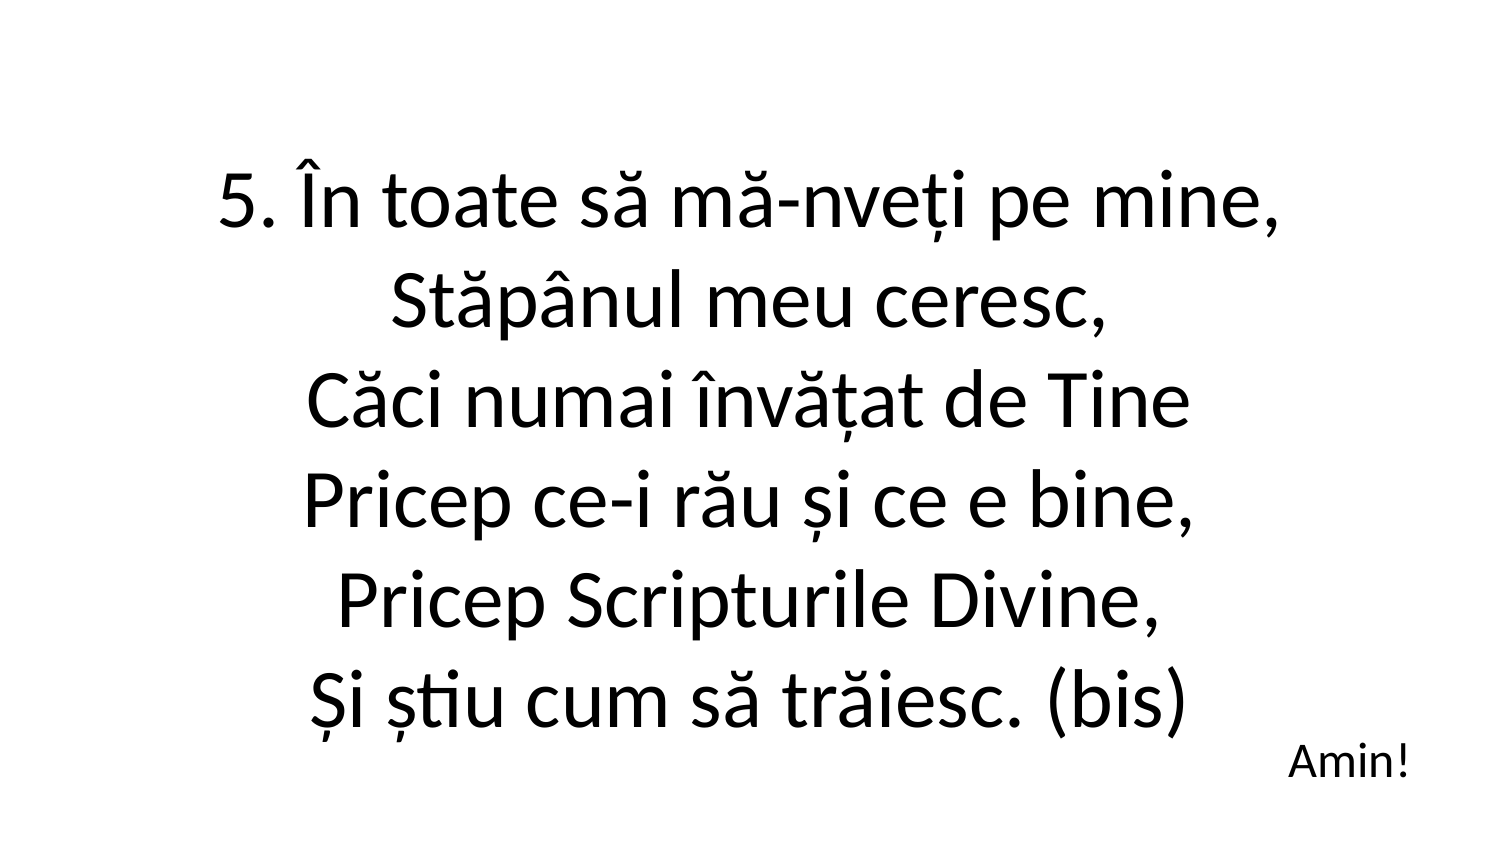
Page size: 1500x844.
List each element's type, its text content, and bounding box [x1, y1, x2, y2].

text_box 5. În toate să mă-nveți pe mine, Stăpânul meu ceresc, Căci numai învățat de Tine Pricep ce-i rău și ce e bine, Pricep Scripturile Divine, Și știu cum să trăiesc. (bis) [201, 92, 1299, 752]
text_box Amin! [1273, 674, 1427, 795]
